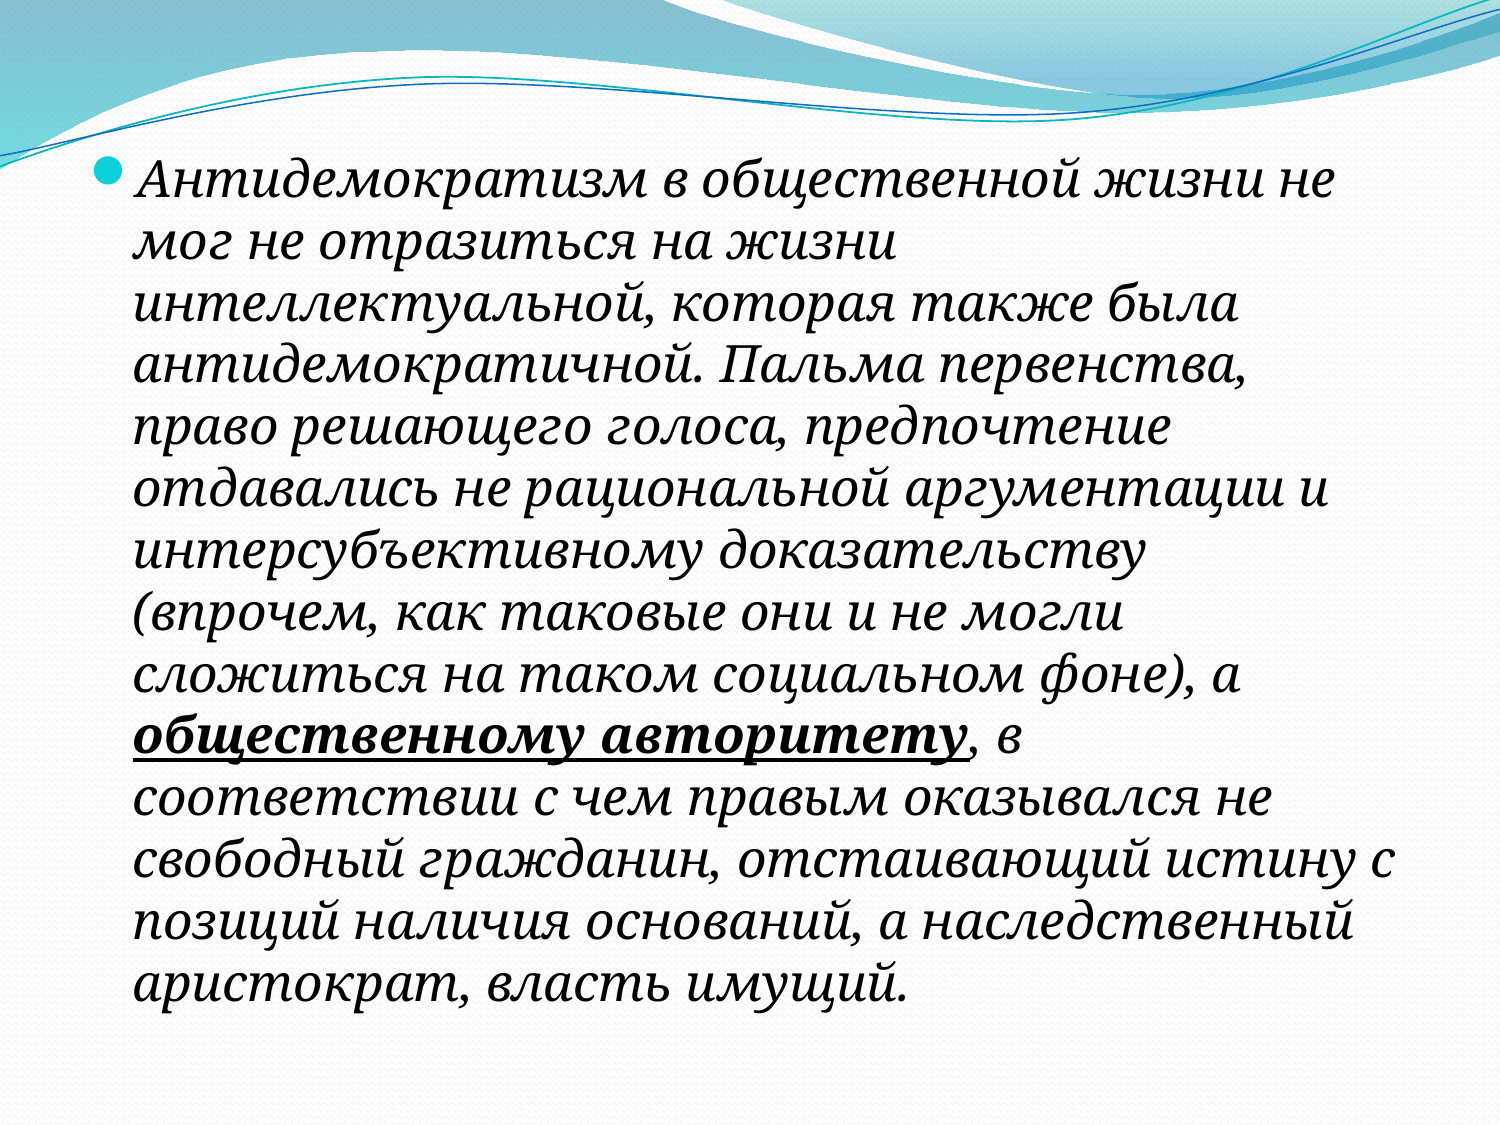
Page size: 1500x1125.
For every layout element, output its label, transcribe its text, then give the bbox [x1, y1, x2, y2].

list Антидемократизм в общественной жизни не мог не отразиться на жизни интеллектуальной, которая также была антидемократичной. Пальма первенства, право решающего голоса, предпочтение отдавались не рациональной аргументации и интерсубъективному доказательству (впрочем, как таковые они и не могли сложиться на таком социальном фоне), а общественно­му авторитету, в соответствии с чем правым оказывал­ся не свободный гражданин, отстаивающий истину с позиций наличия оснований, а наследственный аристократ, власть имущий. [75, 66, 1425, 1038]
